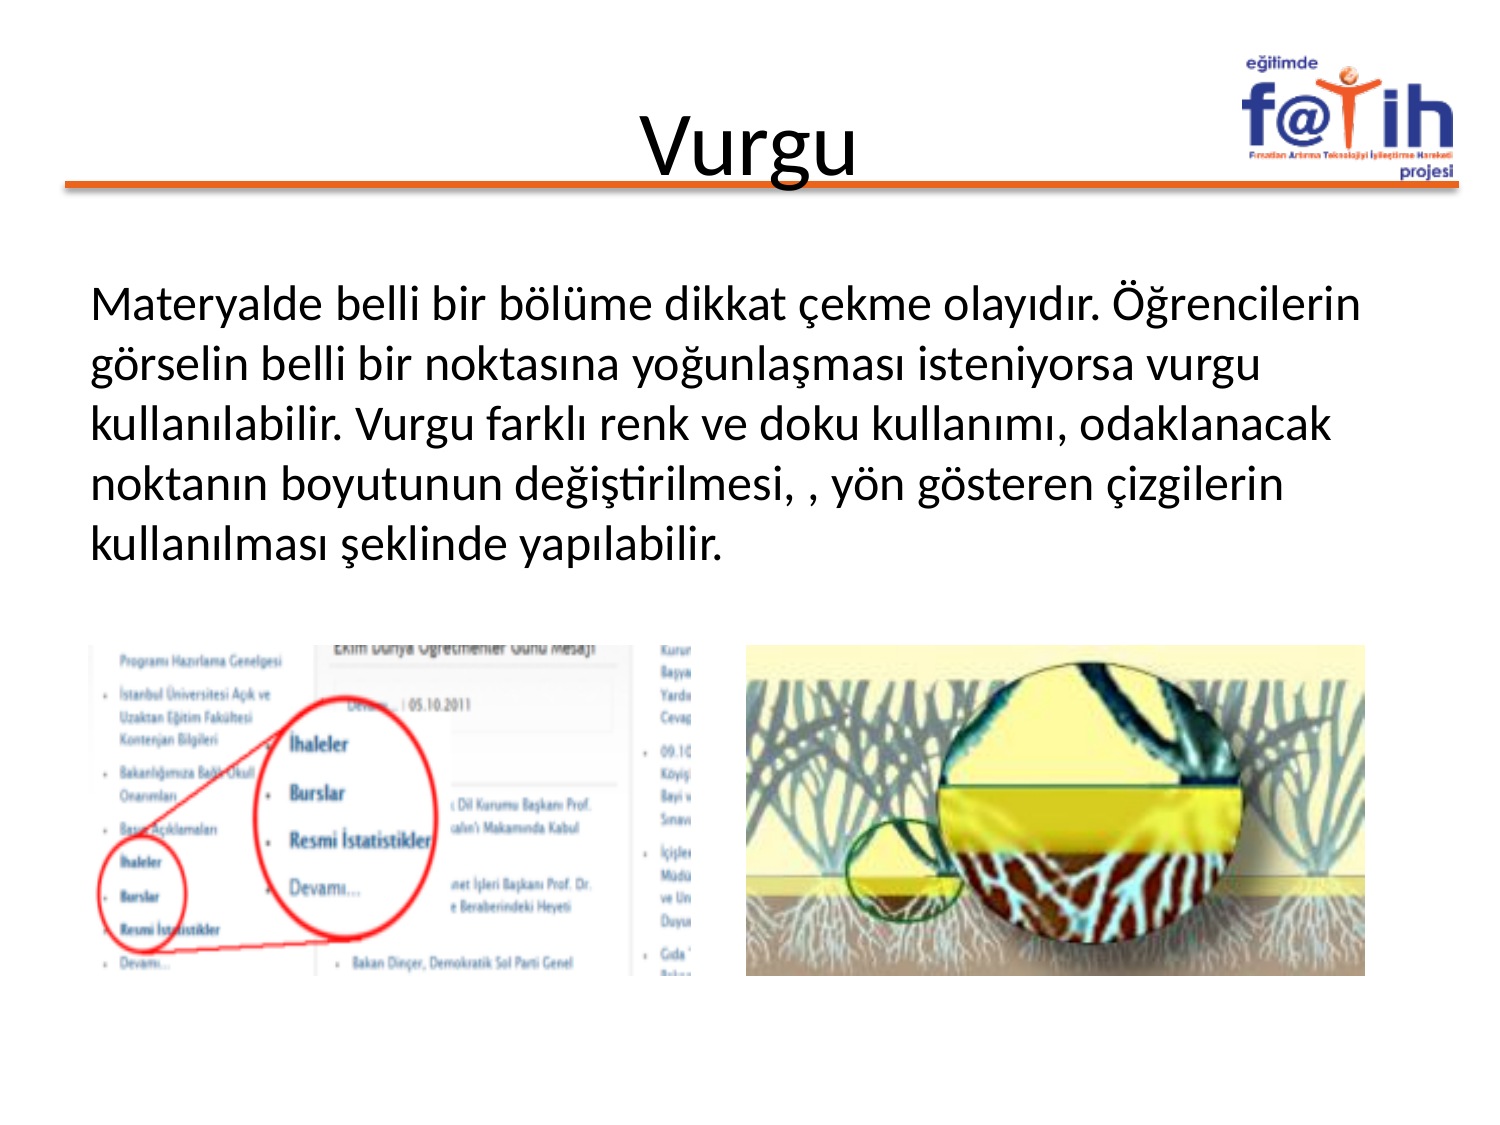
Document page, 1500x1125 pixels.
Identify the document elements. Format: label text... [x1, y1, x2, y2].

picture [1425, 54, 1453, 182]
title Vurgu [75, 45, 1425, 233]
picture [88, 644, 692, 977]
list Materyalde belli bir bölüme dikkat çekme olayıdır. Öğrencilerin görselin belli bir noktasına yoğunlaşması isteniyorsa vurgu kullanılabilir. Vurgu farklı renk ve doku kullanımı, odaklanacak noktanın boyutunun değiştirilmesi, , yön gösteren çizgilerin kullanılması şeklinde yapılabilir. [75, 262, 1425, 610]
picture [746, 644, 1365, 977]
